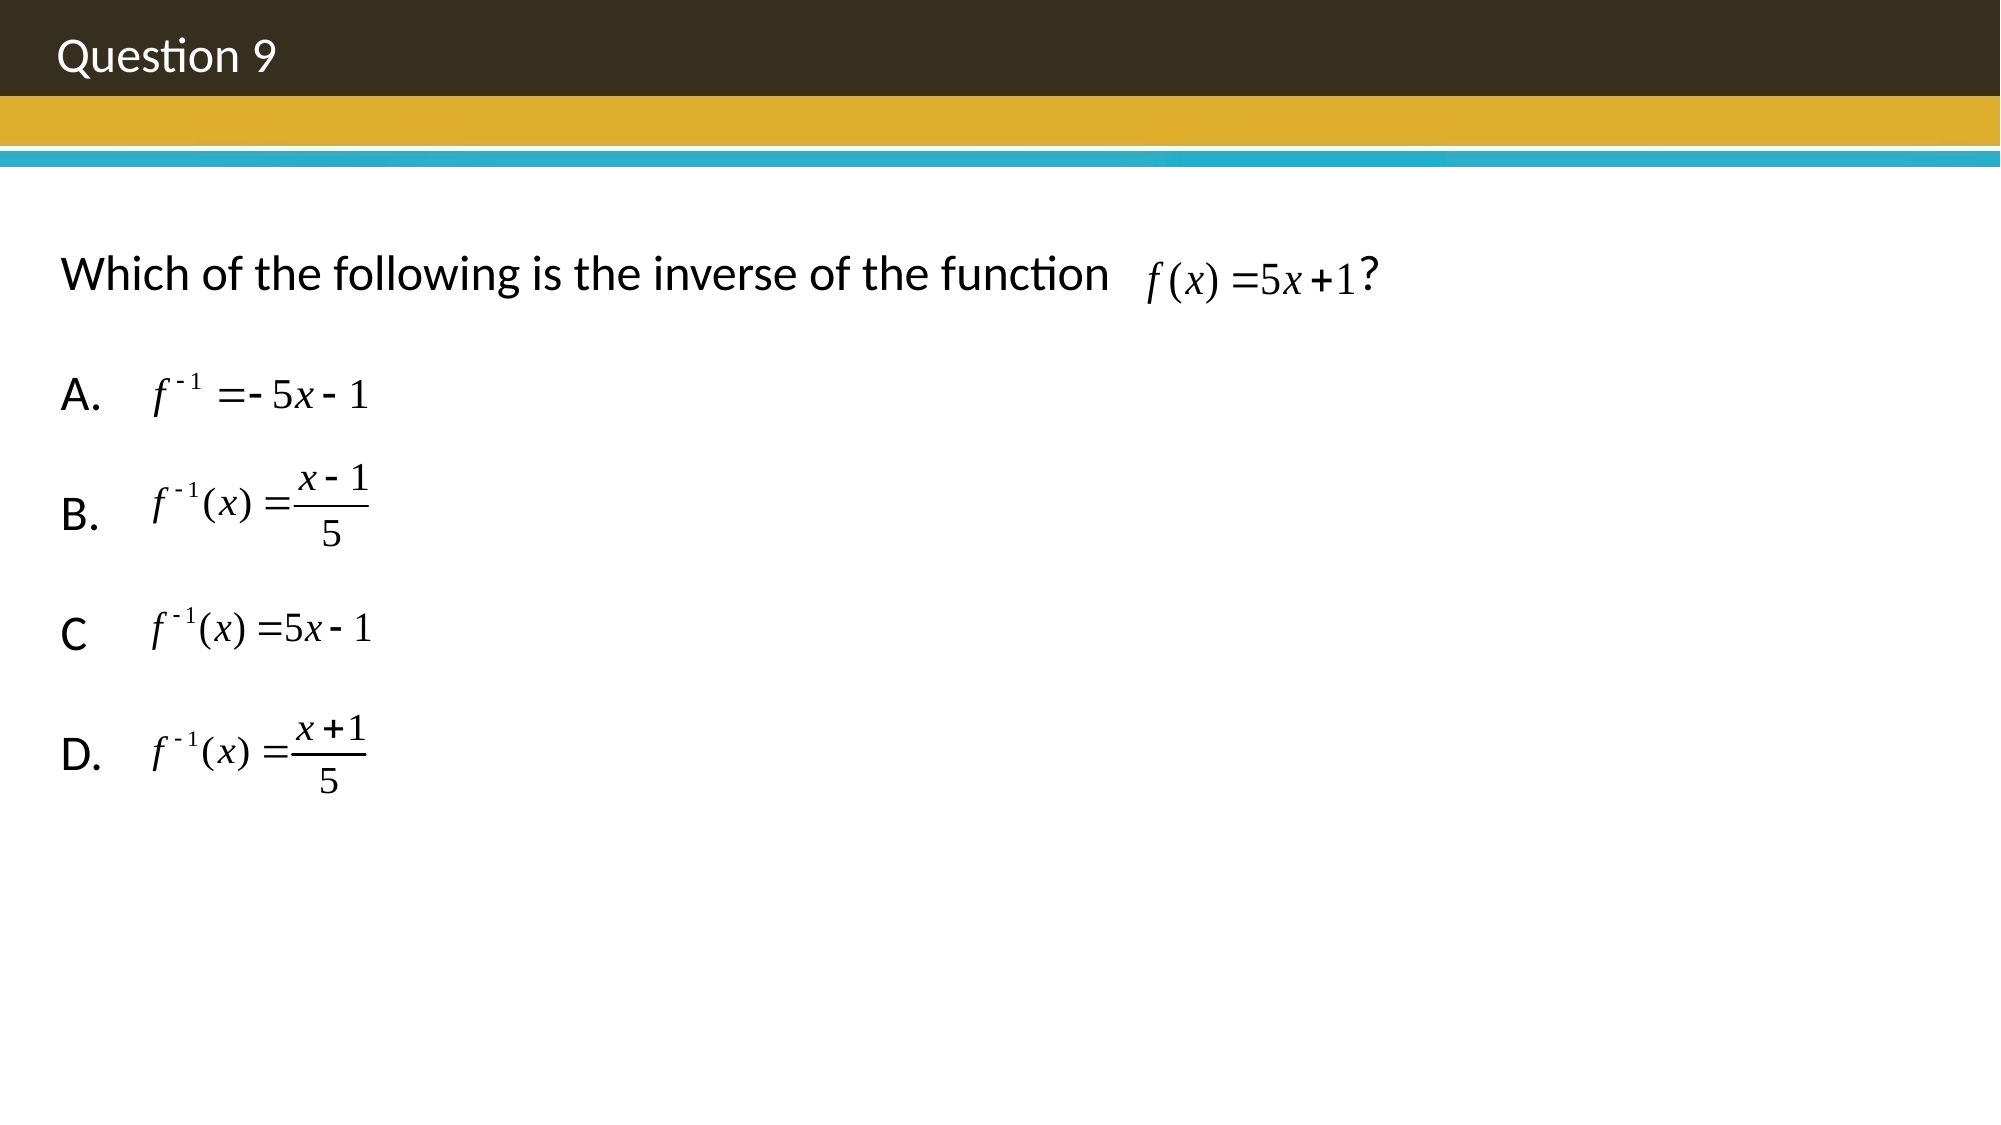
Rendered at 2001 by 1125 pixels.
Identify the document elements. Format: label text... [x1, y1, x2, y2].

text_box Question 9 [41, 14, 293, 90]
picture [138, 453, 376, 556]
picture [0, 0, 2000, 167]
picture [1132, 252, 1360, 314]
picture [138, 703, 376, 803]
text_box Which of the following is the inverse of the function ? A. B. C D. [45, 233, 1782, 1125]
picture [138, 362, 376, 427]
picture [138, 596, 376, 660]
